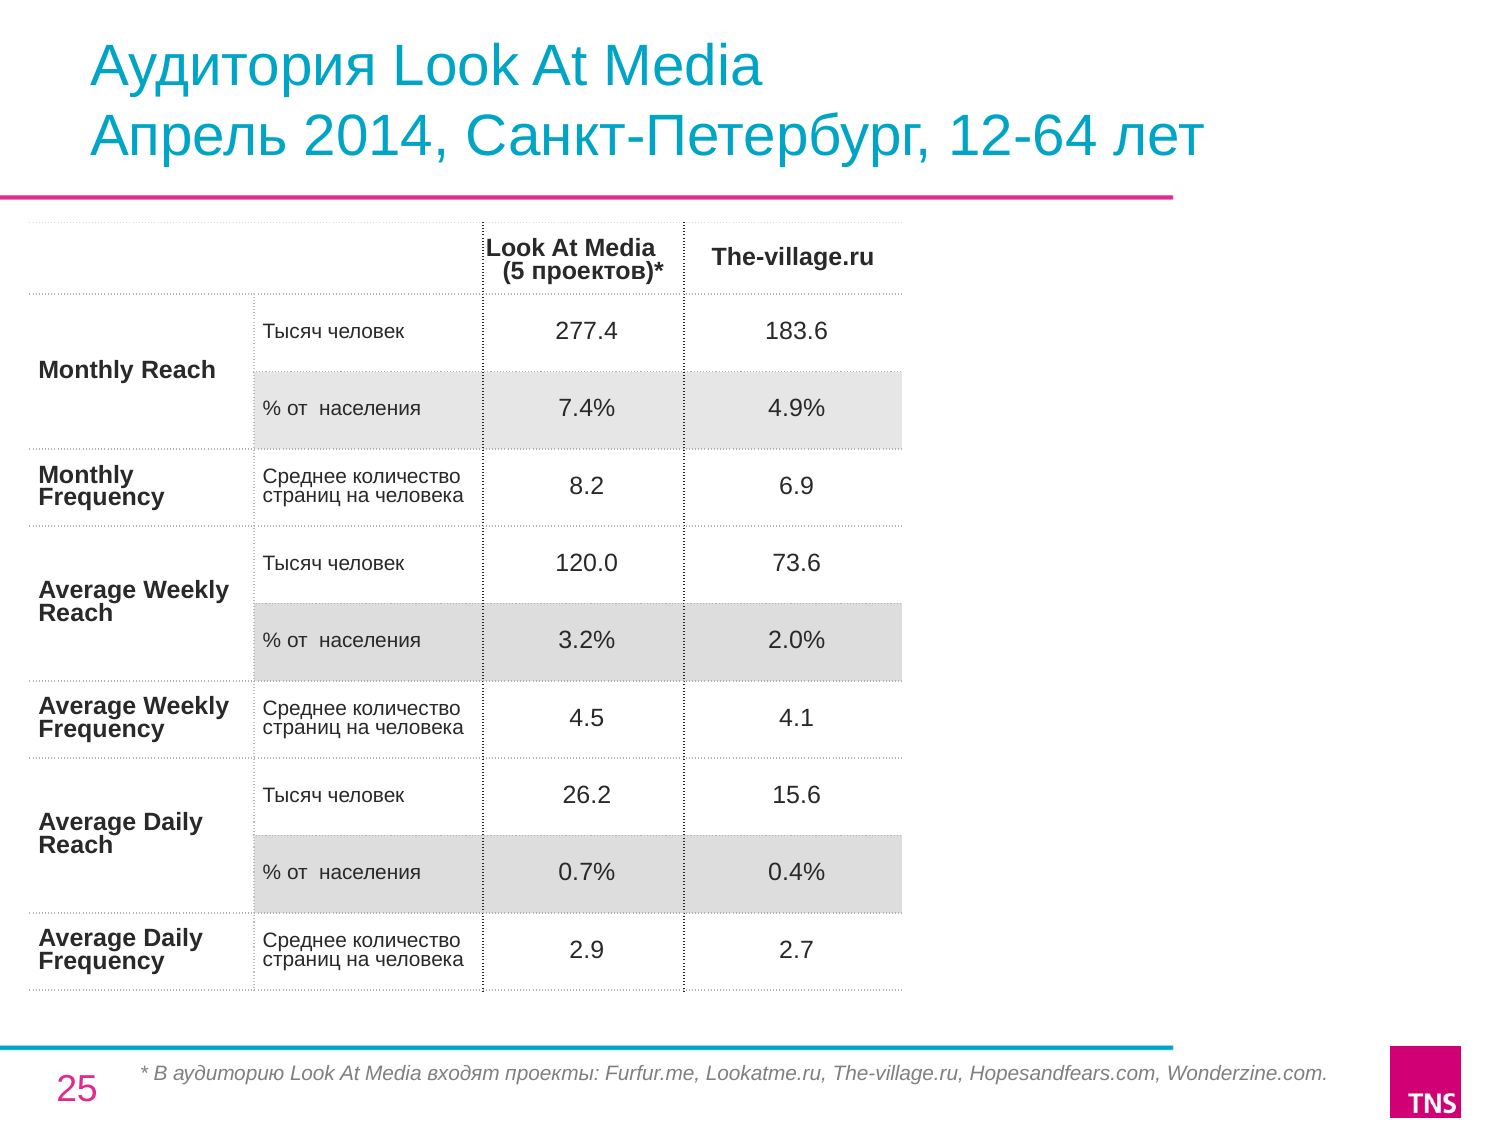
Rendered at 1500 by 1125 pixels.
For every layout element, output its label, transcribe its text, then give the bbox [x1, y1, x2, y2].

table_cell Среднее количество страниц на человека [254, 681, 483, 758]
table_cell 183.6 [684, 294, 902, 372]
table_cell 7.4% [483, 372, 684, 449]
table_cell 2.9 [483, 913, 684, 990]
table_cell 3.2% [483, 603, 684, 681]
table_cell Average Daily Reach [29, 758, 254, 913]
table_cell Average Weekly Reach [29, 526, 254, 681]
table_cell 4.9% [684, 372, 902, 449]
table_cell Тысяч человек [254, 526, 483, 603]
table_cell Monthly Reach [29, 294, 254, 449]
table_cell 2.7 [684, 913, 902, 990]
table_cell Monthly Frequency [29, 449, 254, 526]
table_cell 4.5 [483, 681, 684, 758]
table_cell Среднее количество страниц на человека [254, 913, 483, 990]
table_cell 26.2 [483, 758, 684, 835]
table_cell 6.9 [684, 449, 902, 526]
table_cell 73.6 [684, 526, 902, 603]
table_cell 0.4% [684, 835, 902, 913]
table_cell 4.1 [684, 681, 902, 758]
table_cell % от населения [254, 372, 483, 449]
table_cell 0.7% [483, 835, 684, 913]
table_cell Average Daily Frequency [29, 913, 254, 990]
table_header [29, 223, 483, 294]
table_header Look At Media (5 проектов)* [483, 223, 684, 294]
table_cell Среднее количество страниц на человека [254, 449, 483, 526]
table_cell Average Weekly Frequency [29, 681, 254, 758]
table_cell 15.6 [684, 758, 902, 835]
text_box * В аудиторию Look At Media входят проекты: Furfur.me, Lookatme.ru, The-village.ru, Hopesandfears.com, Wonderzine.com. [124, 1052, 1463, 1092]
table_cell % от населения [254, 835, 483, 913]
picture [0, 0, 1500, 1125]
table_cell 8.2 [483, 449, 684, 526]
table_cell Тысяч человек [254, 294, 483, 372]
table_cell 120.0 [483, 526, 684, 603]
table_cell % от населения [254, 603, 483, 681]
title Аудитория Look At Media Апрель 2014, Санкт-Петербург, 12-64 лет [74, 8, 1476, 187]
table_cell 2.0% [684, 603, 902, 681]
slide_number 25 [40, 1055, 392, 1125]
table_cell Тысяч человек [254, 758, 483, 835]
table_header The-village.ru [684, 223, 902, 294]
table_cell 277.4 [483, 294, 684, 372]
